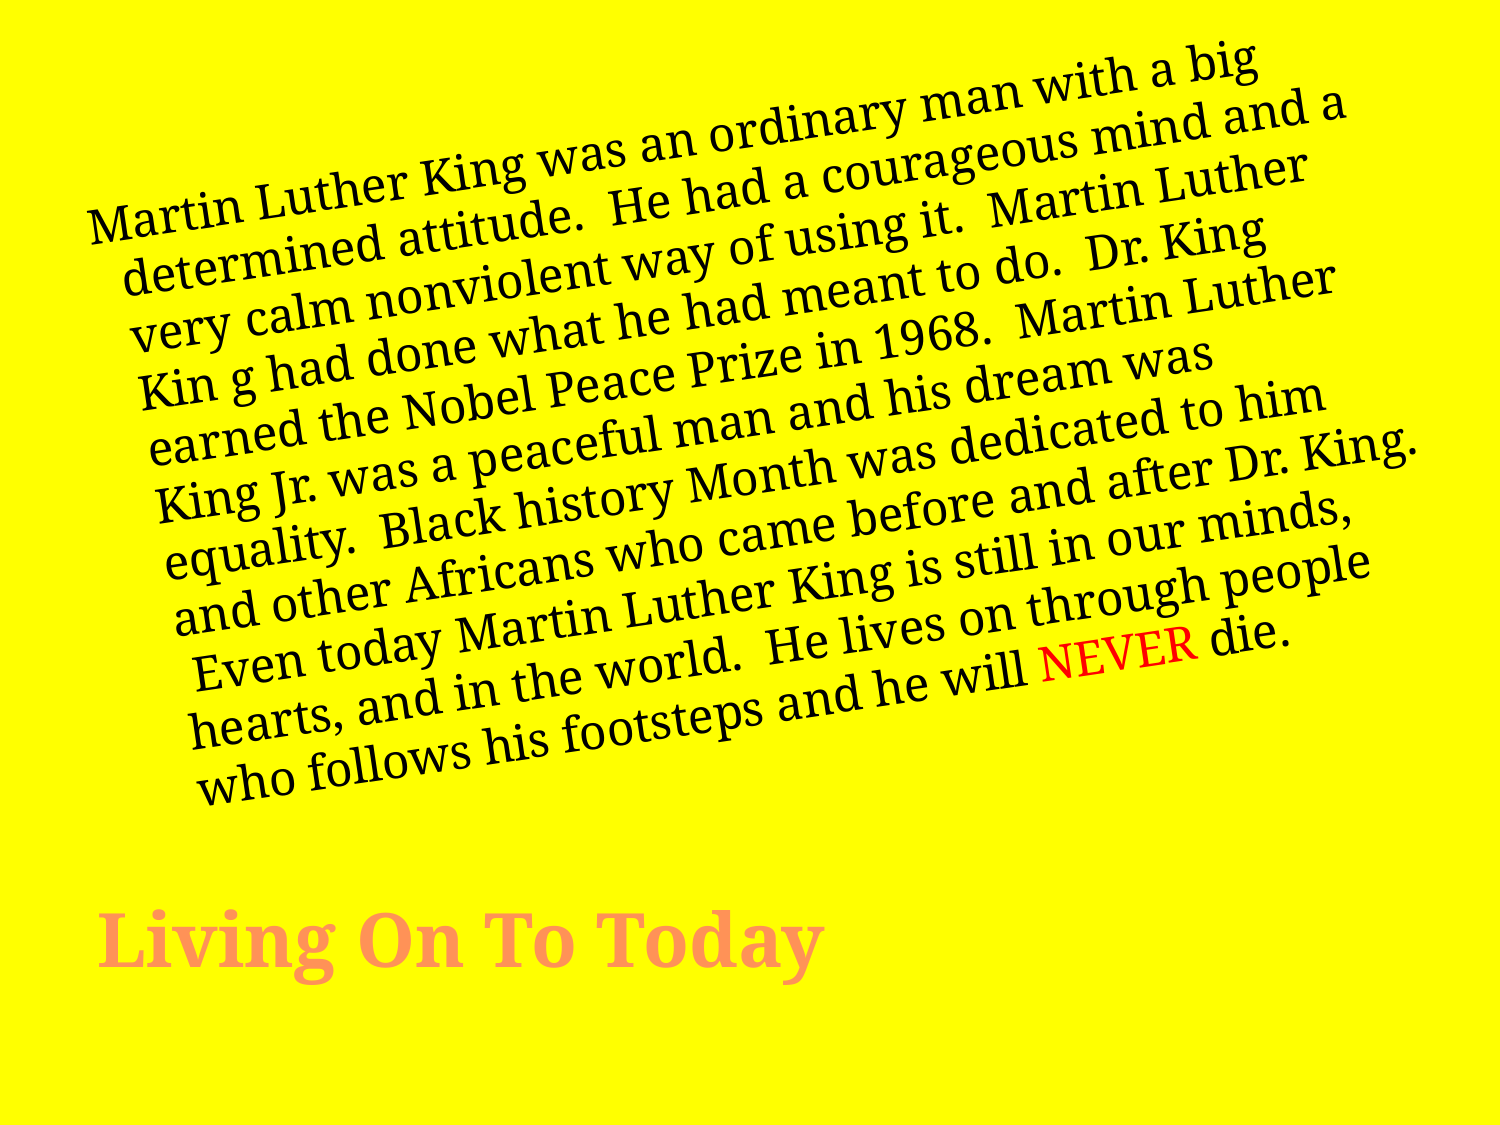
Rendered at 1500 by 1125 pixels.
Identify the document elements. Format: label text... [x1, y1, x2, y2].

title Living On To Today [82, 817, 1425, 990]
list Martin Luther King was an ordinary man with a big determined attitude. He had a courageous mind and a very calm nonviolent way of using it. Martin Luther Kin g had done what he had meant to do. Dr. King earned the Nobel Peace Prize in 1968. Martin Luther King Jr. was a peaceful man and his dream was equality. Black history Month was dedicated to him and other Africans who came before and after Dr. King. Even today Martin Luther King is still in our minds, hearts, and in the world. He lives on through people who follows his footsteps and he will NEVER die. [39, 0, 1469, 869]
